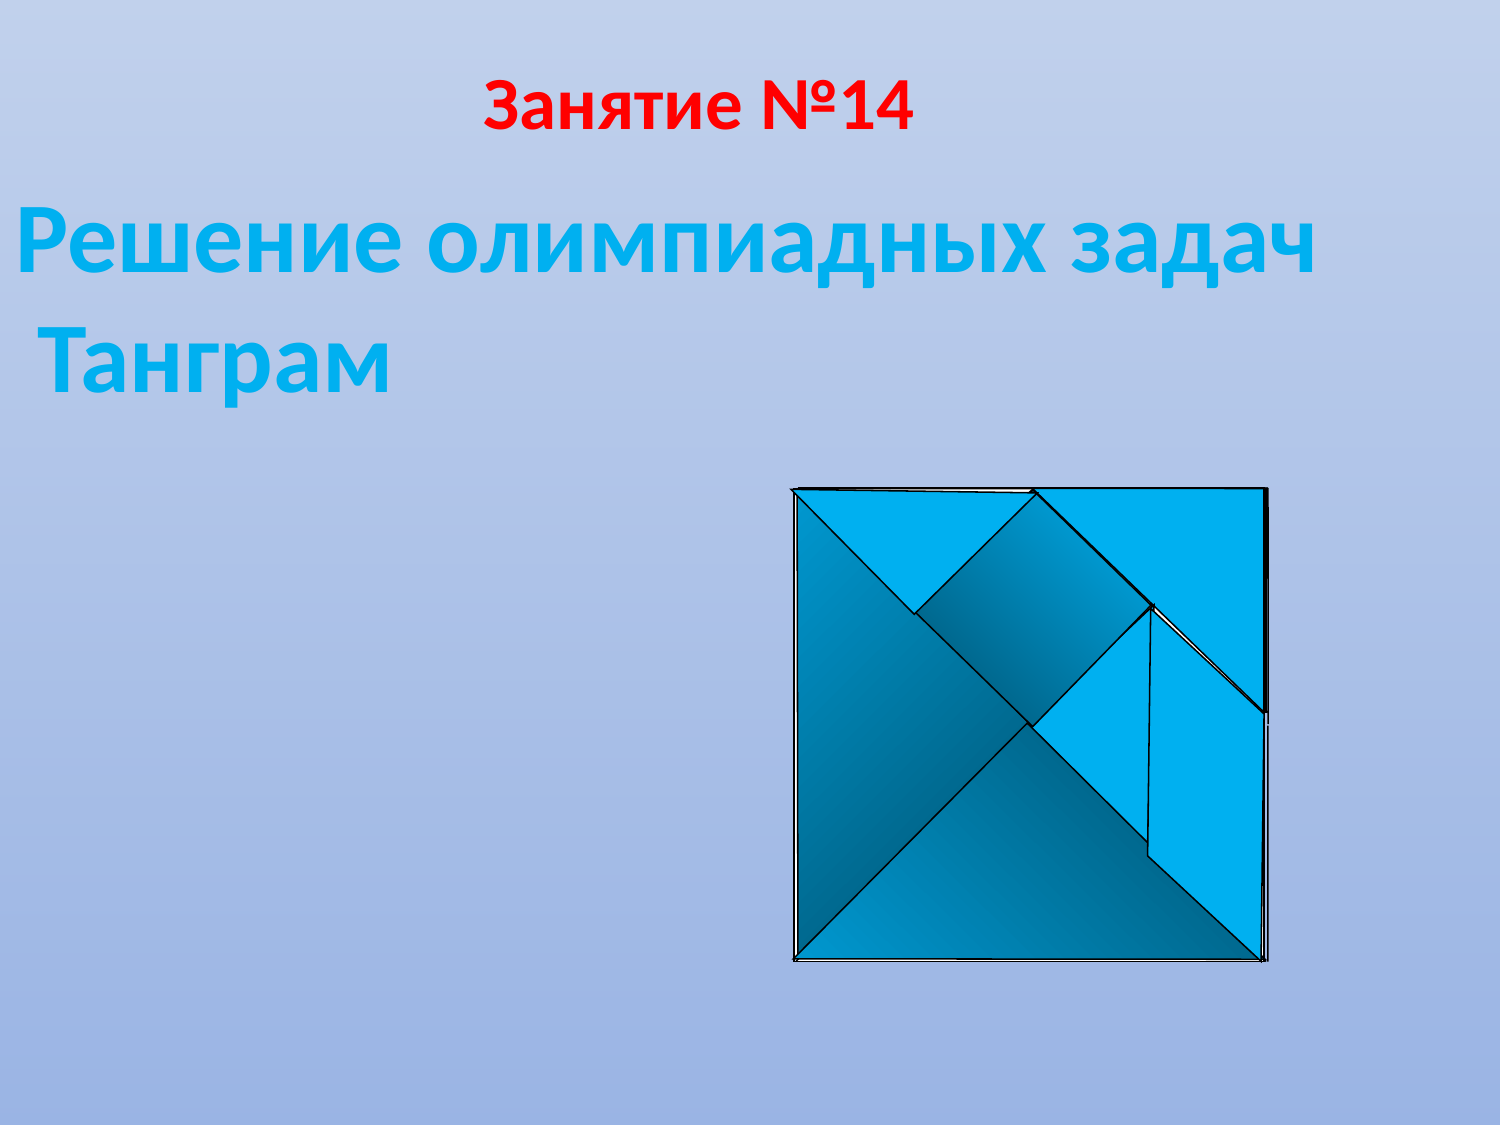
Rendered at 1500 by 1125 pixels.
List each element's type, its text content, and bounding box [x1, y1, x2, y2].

text_box Решение олимпиадных задач Танграм [0, 165, 1383, 421]
text_box Занятие №14 [468, 46, 938, 152]
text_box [632, 403, 1367, 1125]
